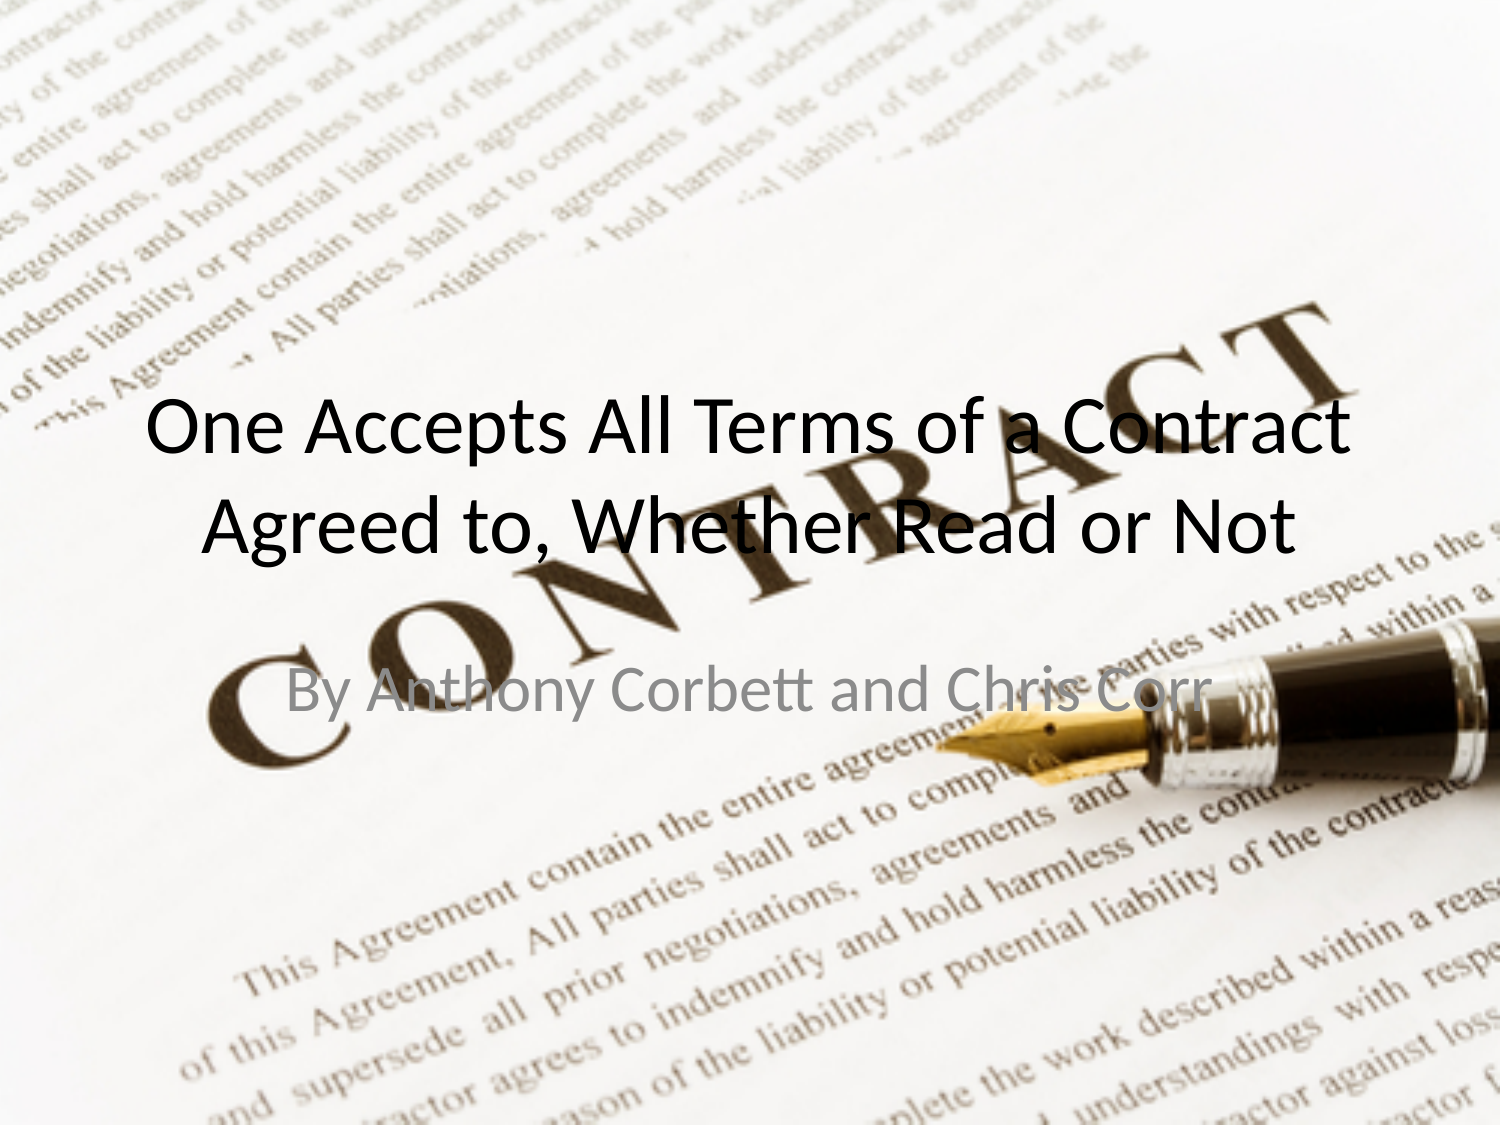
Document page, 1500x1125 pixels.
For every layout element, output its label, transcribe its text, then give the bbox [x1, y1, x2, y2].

title One Accepts All Terms of a Contract Agreed to, Whether Read or Not [112, 349, 1388, 591]
picture [0, 0, 1500, 1125]
subtitle By Anthony Corbett and Chris Corr [225, 637, 1275, 925]
